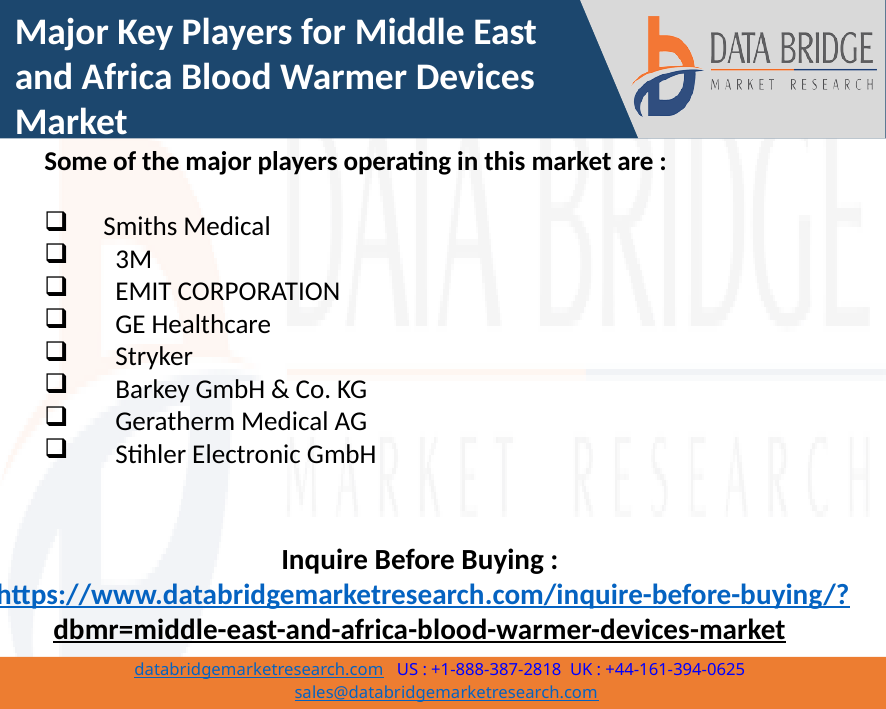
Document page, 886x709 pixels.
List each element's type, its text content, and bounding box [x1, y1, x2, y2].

text_box Major Key Players for Middle East and Africa Blood Warmer Devices Market [0, 0, 611, 195]
text_box Inquire Before Buying : https://www.databridgemarketresearch.com/inquire-before-buying/?dbmr=middle-east-and-africa-blood-warmer-devices-market [0, 532, 874, 653]
picture [631, 16, 877, 117]
text_box Some of the major players operating in this market are : Smiths Medical 3M EMIT CORPORATION GE Healthcare Stryker Barkey GmbH & Co. KG Geratherm Medical AG Stihler Electronic GmbH [29, 136, 802, 476]
